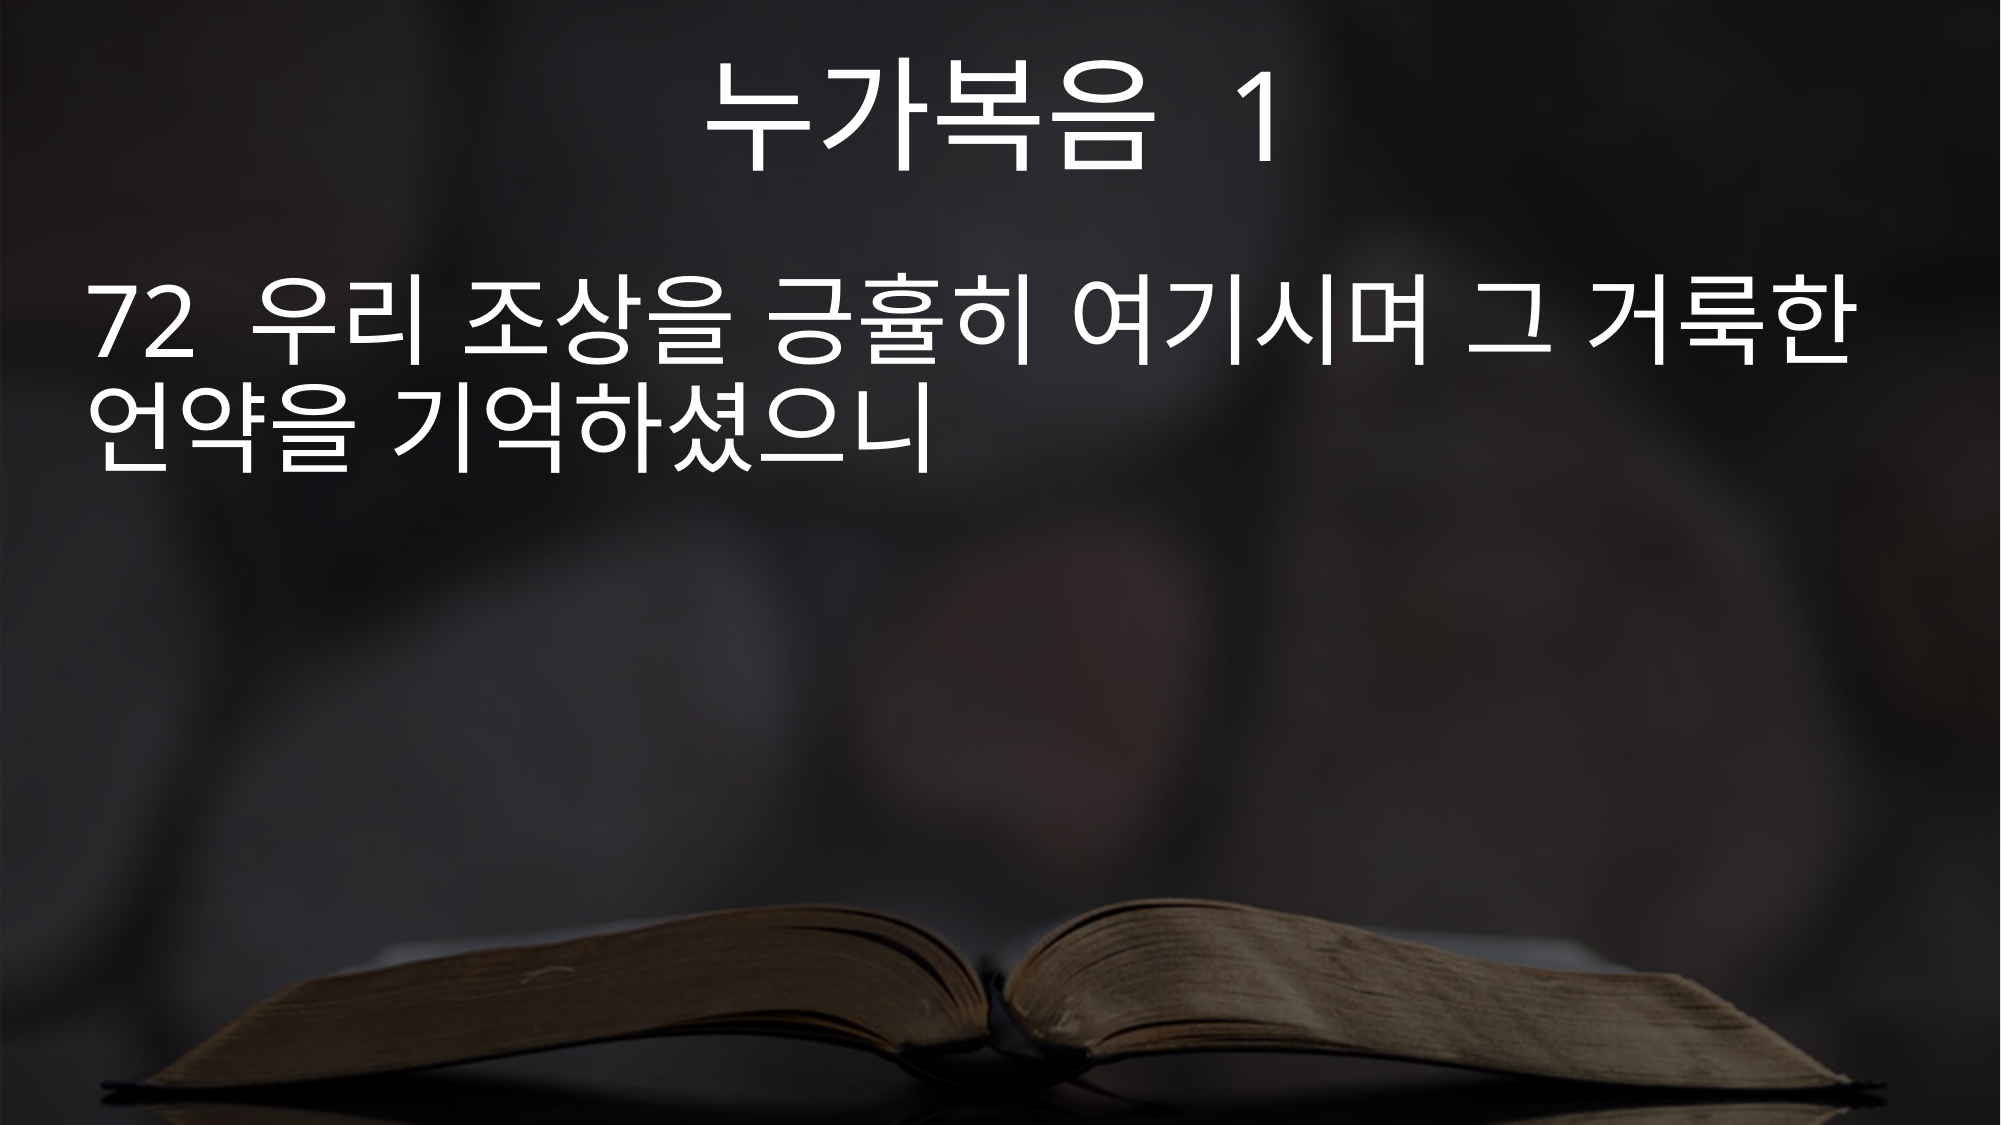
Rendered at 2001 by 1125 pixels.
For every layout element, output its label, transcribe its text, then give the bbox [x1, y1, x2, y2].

footer 누가복음 1 [0, 32, 2000, 192]
picture [0, 0, 2001, 1125]
list 72 우리 조상을 긍휼히 여기시며 그 거룩한 언약을 기억하셨으니 [69, 263, 1953, 423]
